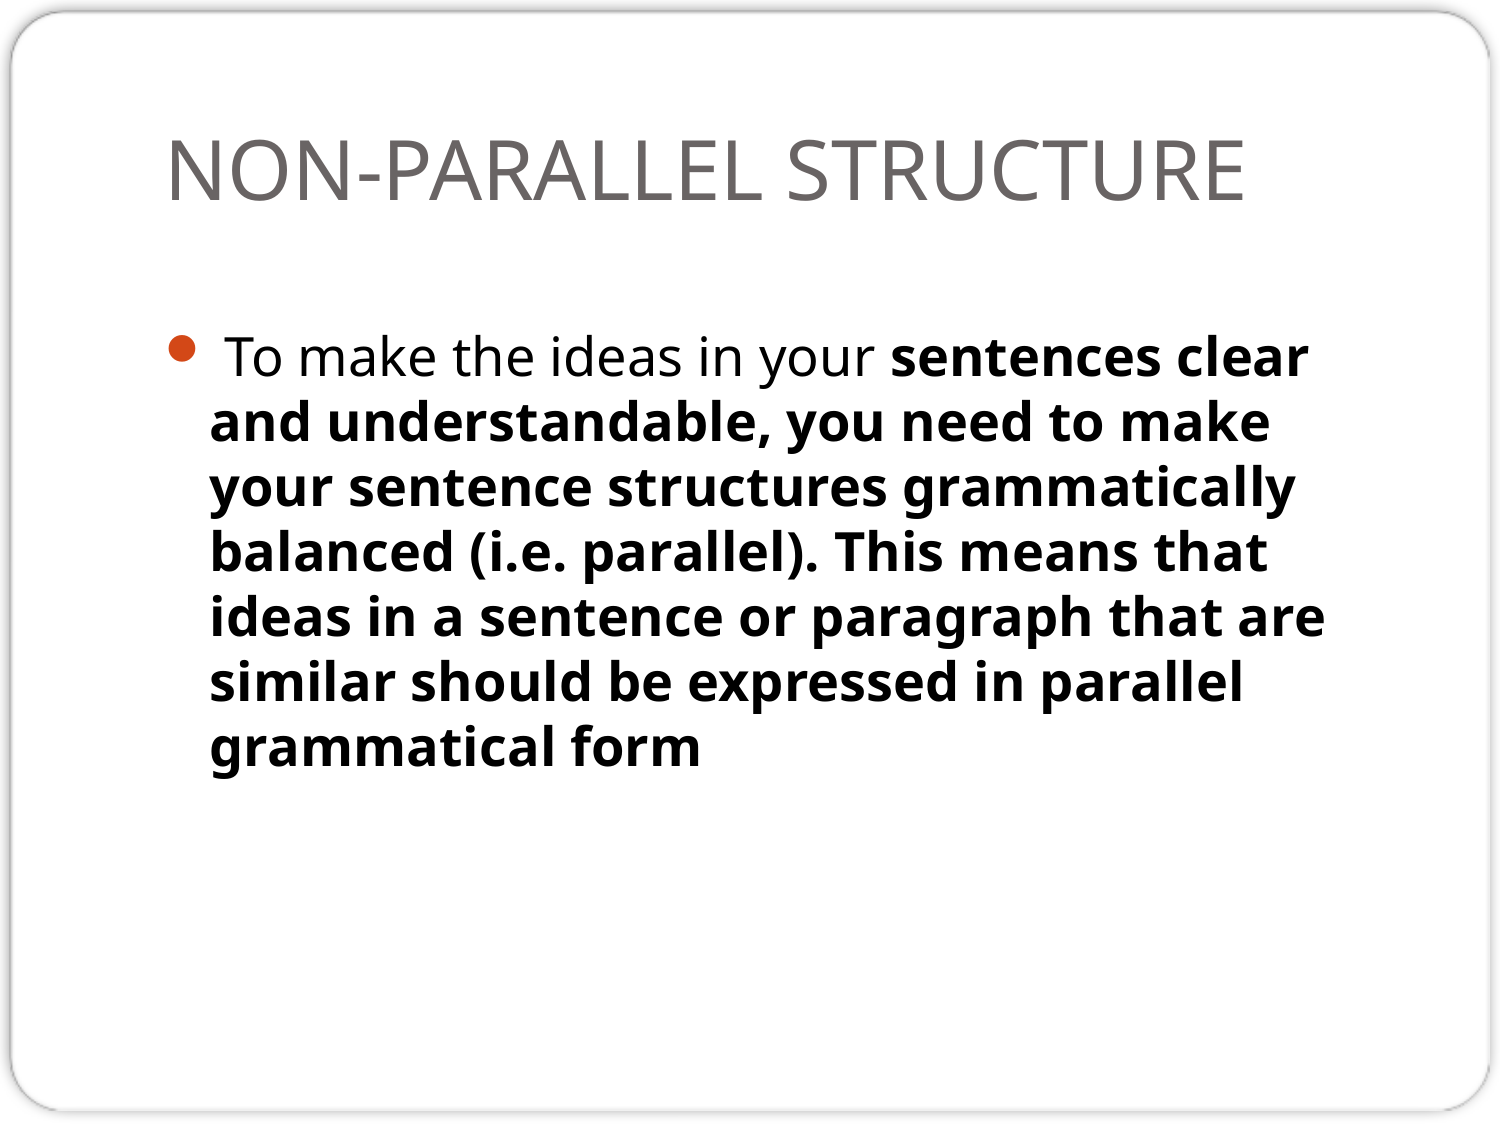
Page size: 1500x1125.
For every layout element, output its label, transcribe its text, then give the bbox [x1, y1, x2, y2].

list To make the ideas in your sentences clear and understandable, you need to make your sentence structures grammatically balanced (i.e. parallel). This means that ideas in a sentence or paragraph that are similar should be expressed in parallel grammatical form [150, 237, 1425, 988]
title NON-PARALLEL STRUCTURE [150, 45, 1425, 233]
